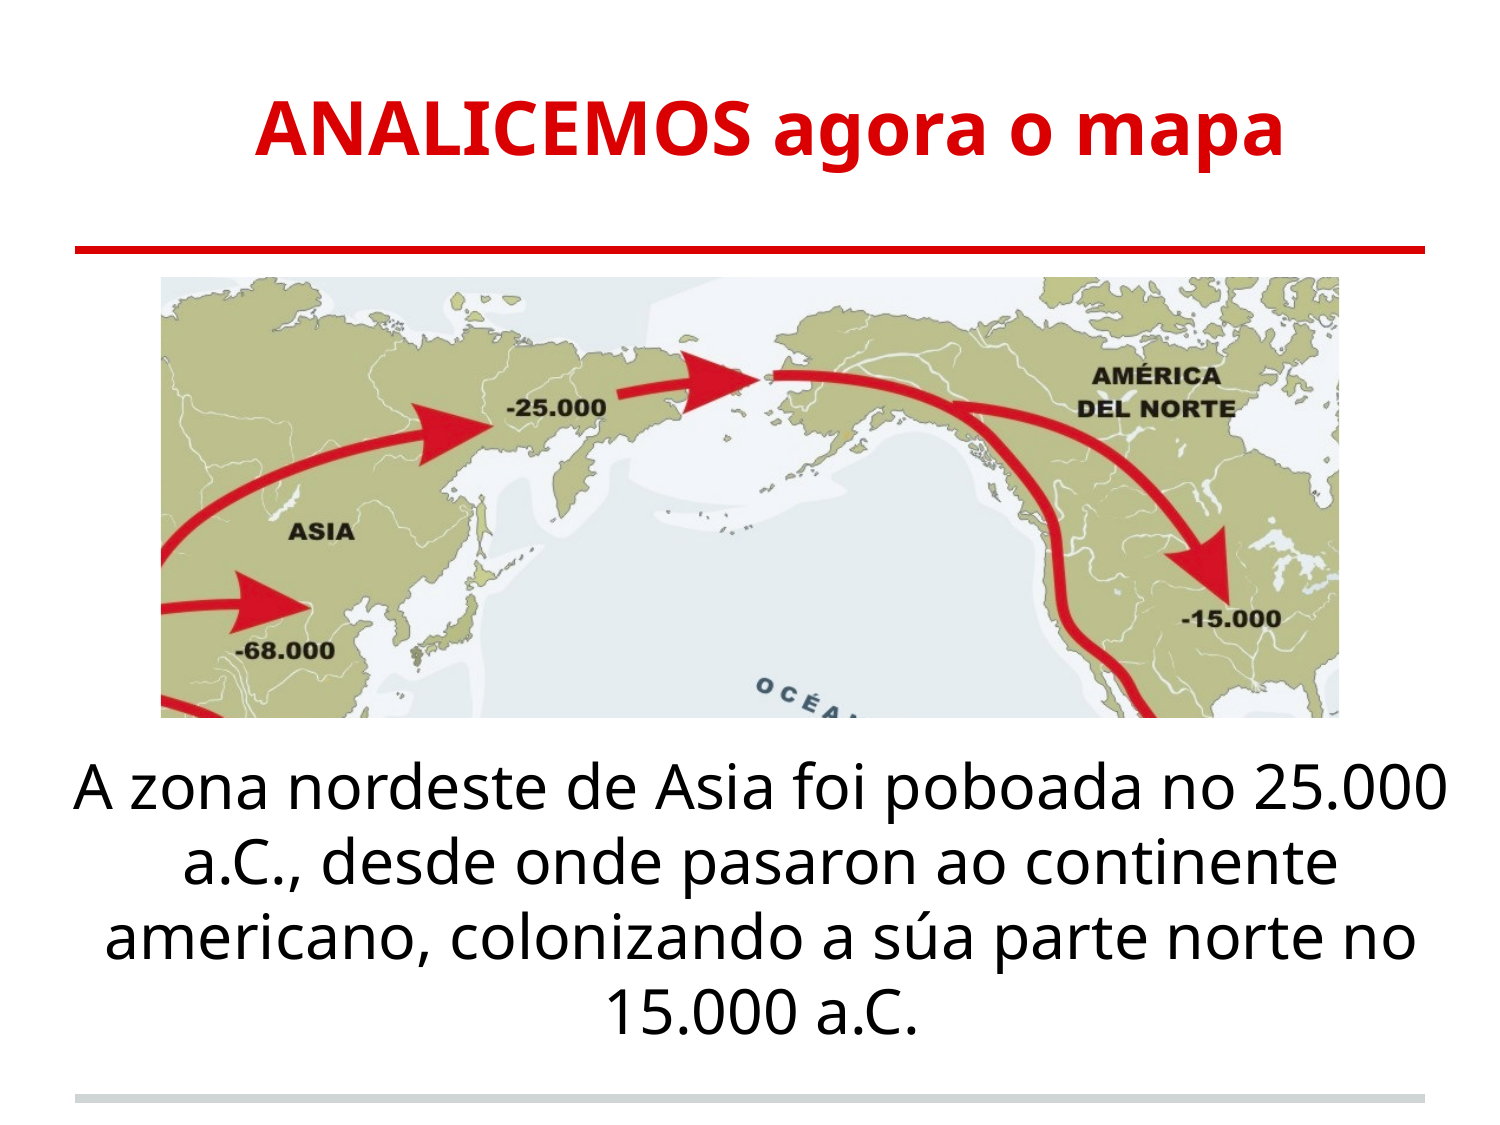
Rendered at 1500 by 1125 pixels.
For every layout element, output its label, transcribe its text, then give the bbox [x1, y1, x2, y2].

title ANALICEMOS agora o mapa [0, 46, 1500, 186]
text_box [160, 277, 1340, 719]
text_box A zona nordeste de Asia foi poboada no 25.000 a.C., desde onde pasaron ao continente americano, colonizando a súa parte norte no 15.000 a.C. [52, 731, 1472, 1045]
